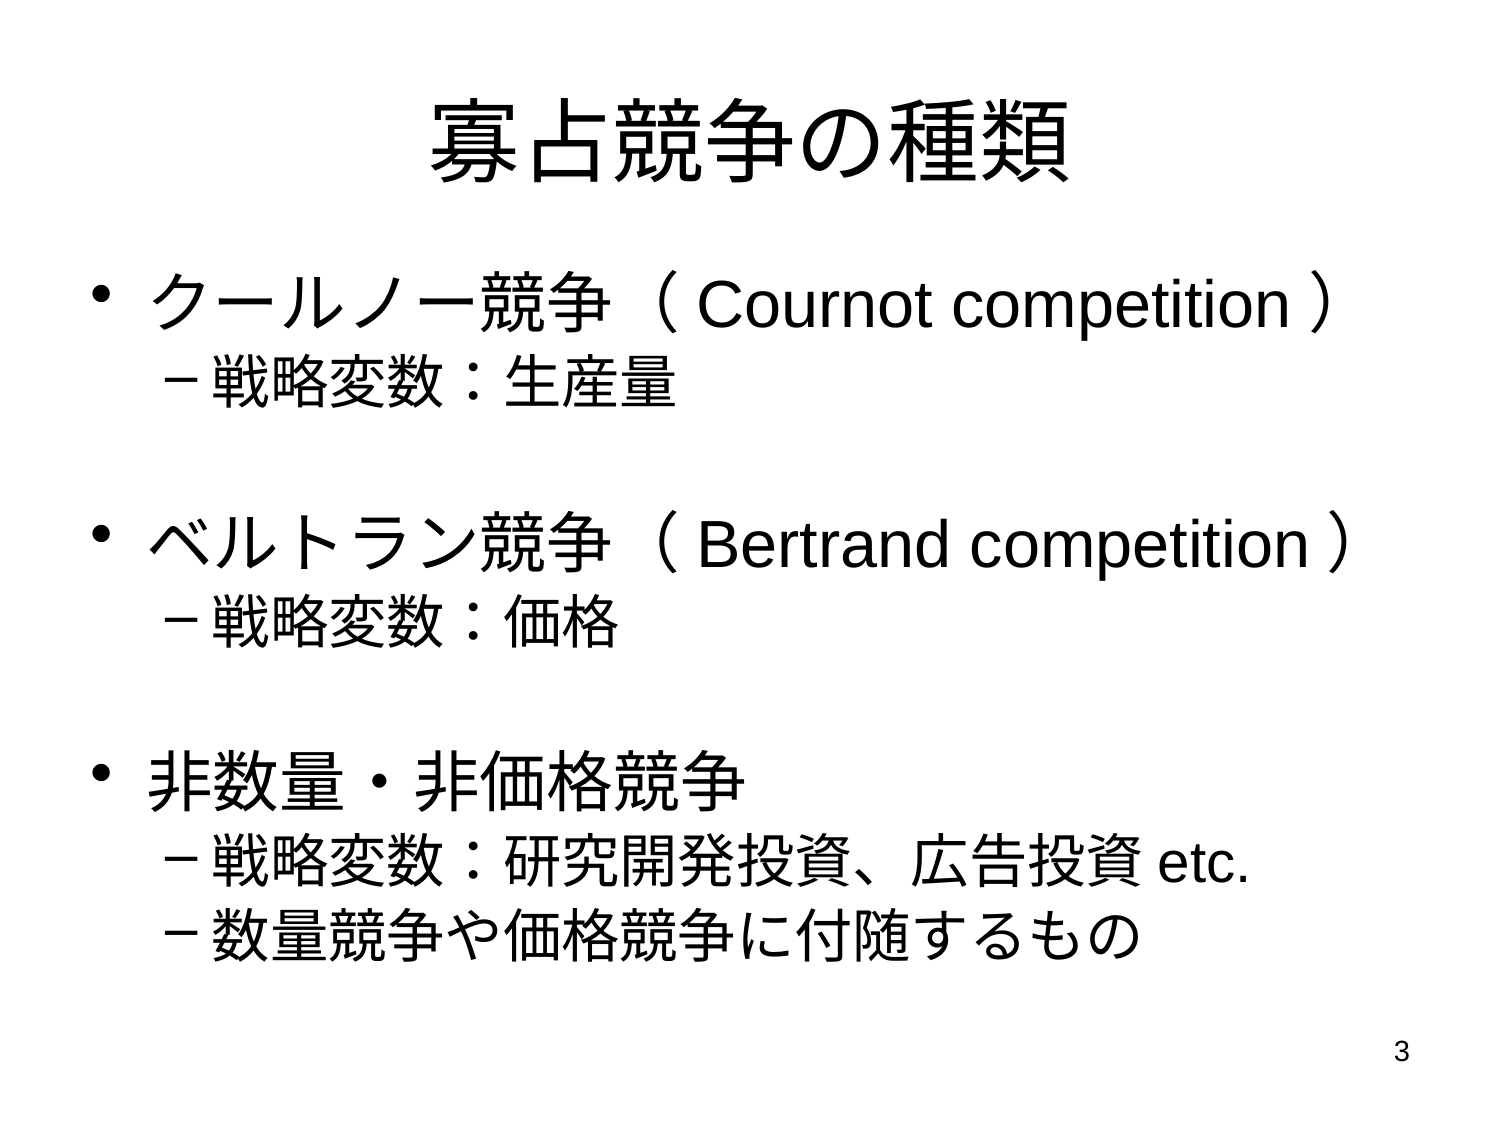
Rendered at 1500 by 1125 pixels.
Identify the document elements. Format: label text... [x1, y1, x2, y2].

slide_number 3 [1074, 1024, 1426, 1103]
title 寡占競争の種類 [75, 45, 1425, 233]
list クールノー競争（Cournot competition） 戦略変数：生産量 ベルトラン競争（Bertrand competition） 戦略変数：価格 非数量・非価格競争 戦略変数：研究開発投資、広告投資etc. 数量競争や価格競争に付随するもの [75, 262, 1425, 1005]
